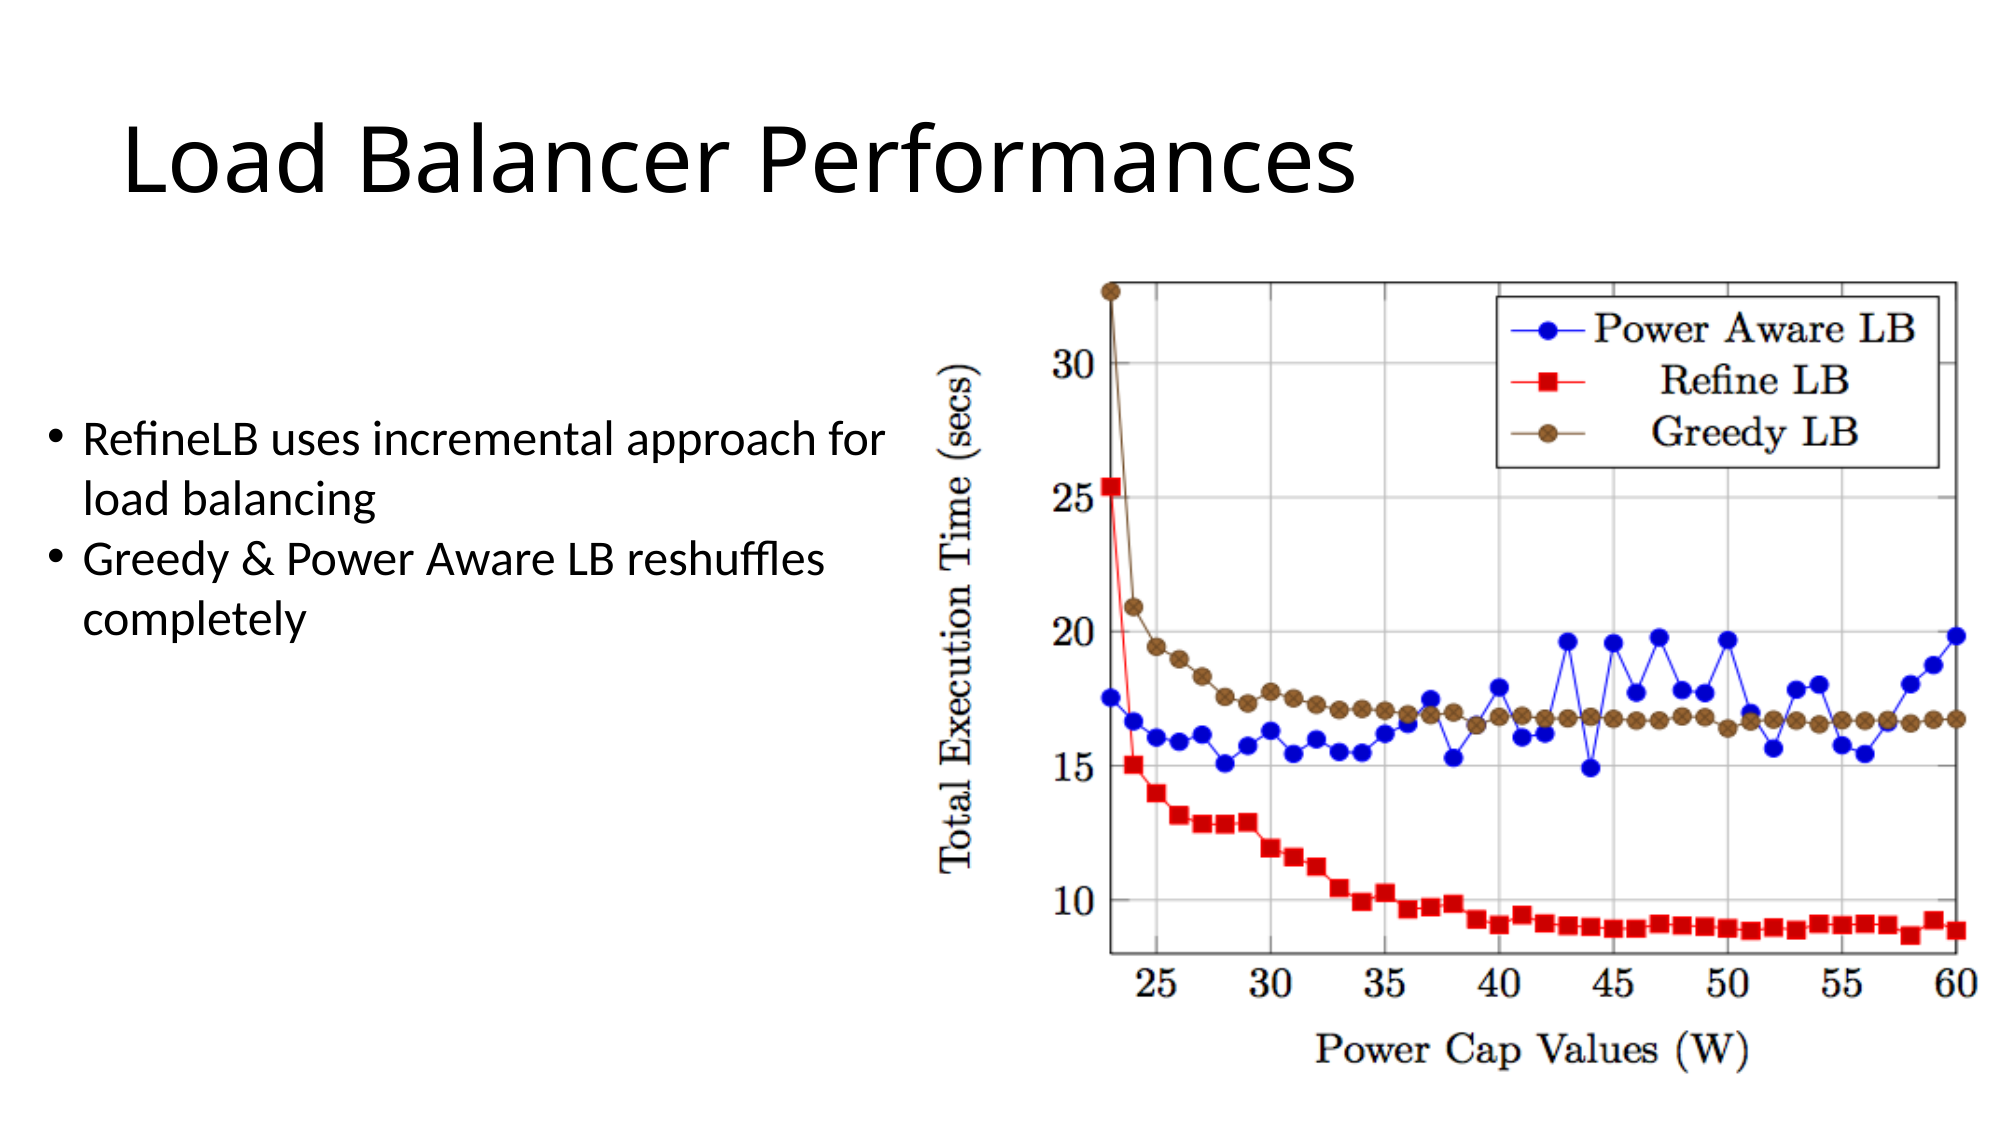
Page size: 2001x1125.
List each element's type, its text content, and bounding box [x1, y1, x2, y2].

text_box Load Balancer Performances [99, 45, 1900, 233]
text_box RefineLB uses incremental approach for load balancing Greedy & Power Aware LB reshuffles completely [27, 385, 909, 1084]
picture [914, 264, 2000, 1088]
